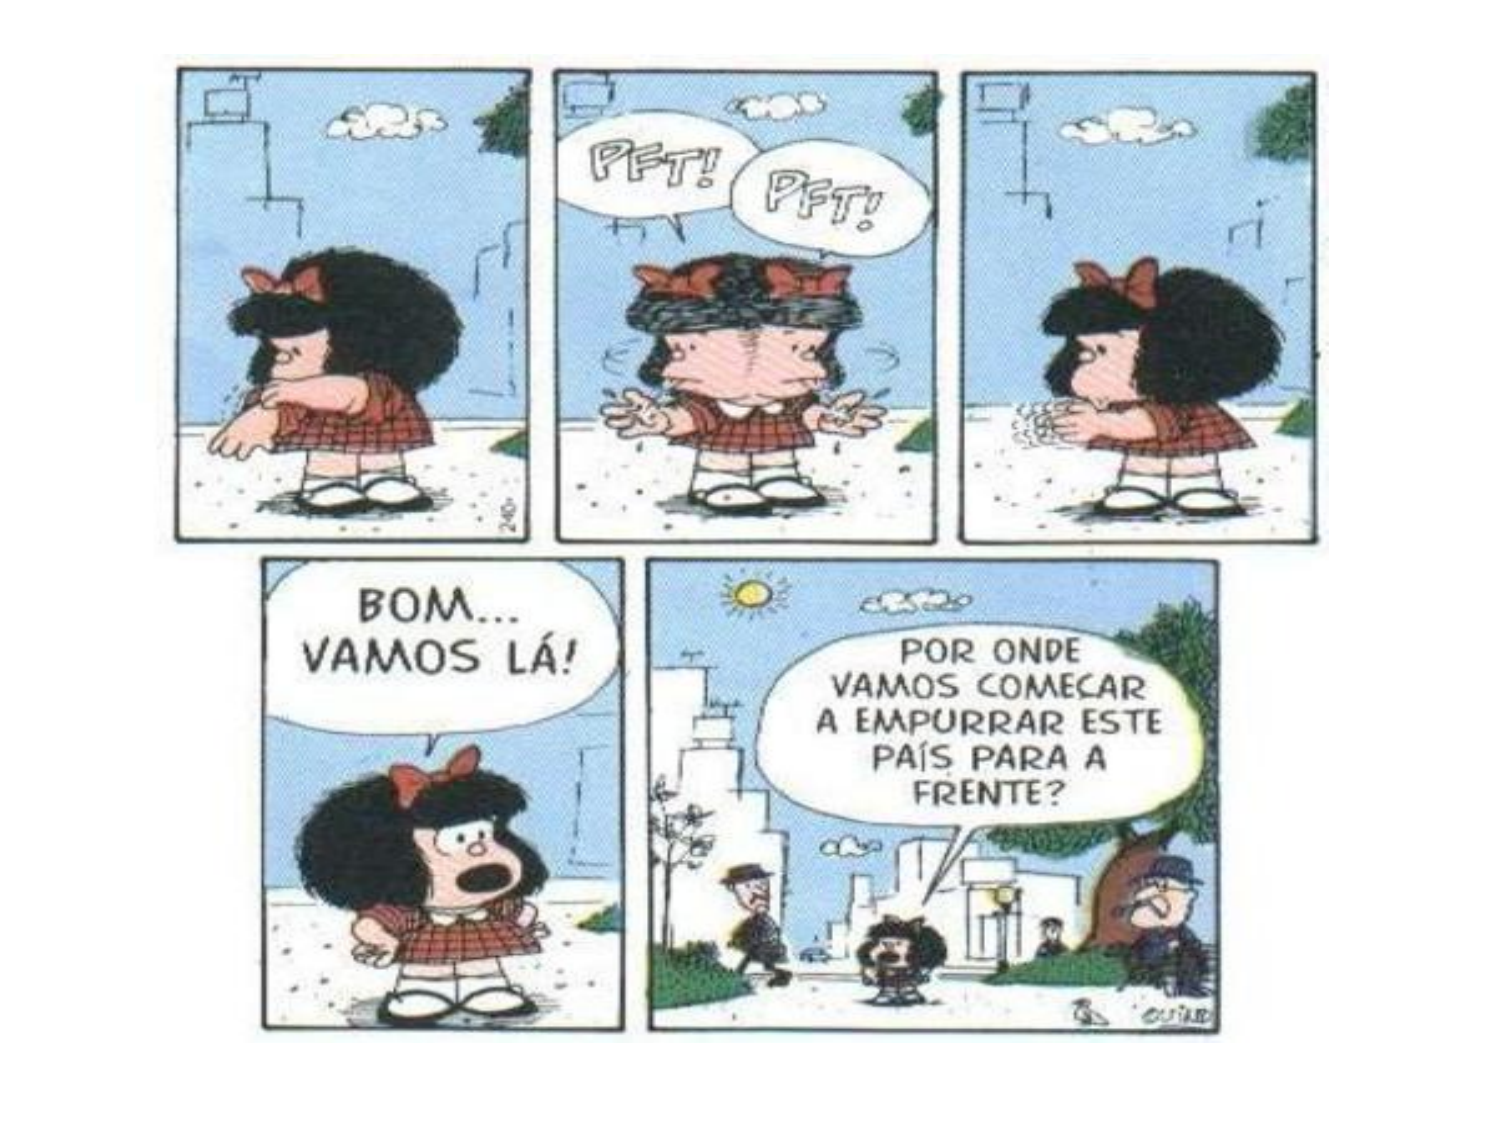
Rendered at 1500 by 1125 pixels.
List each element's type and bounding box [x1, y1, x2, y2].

list [135, 54, 1329, 1043]
